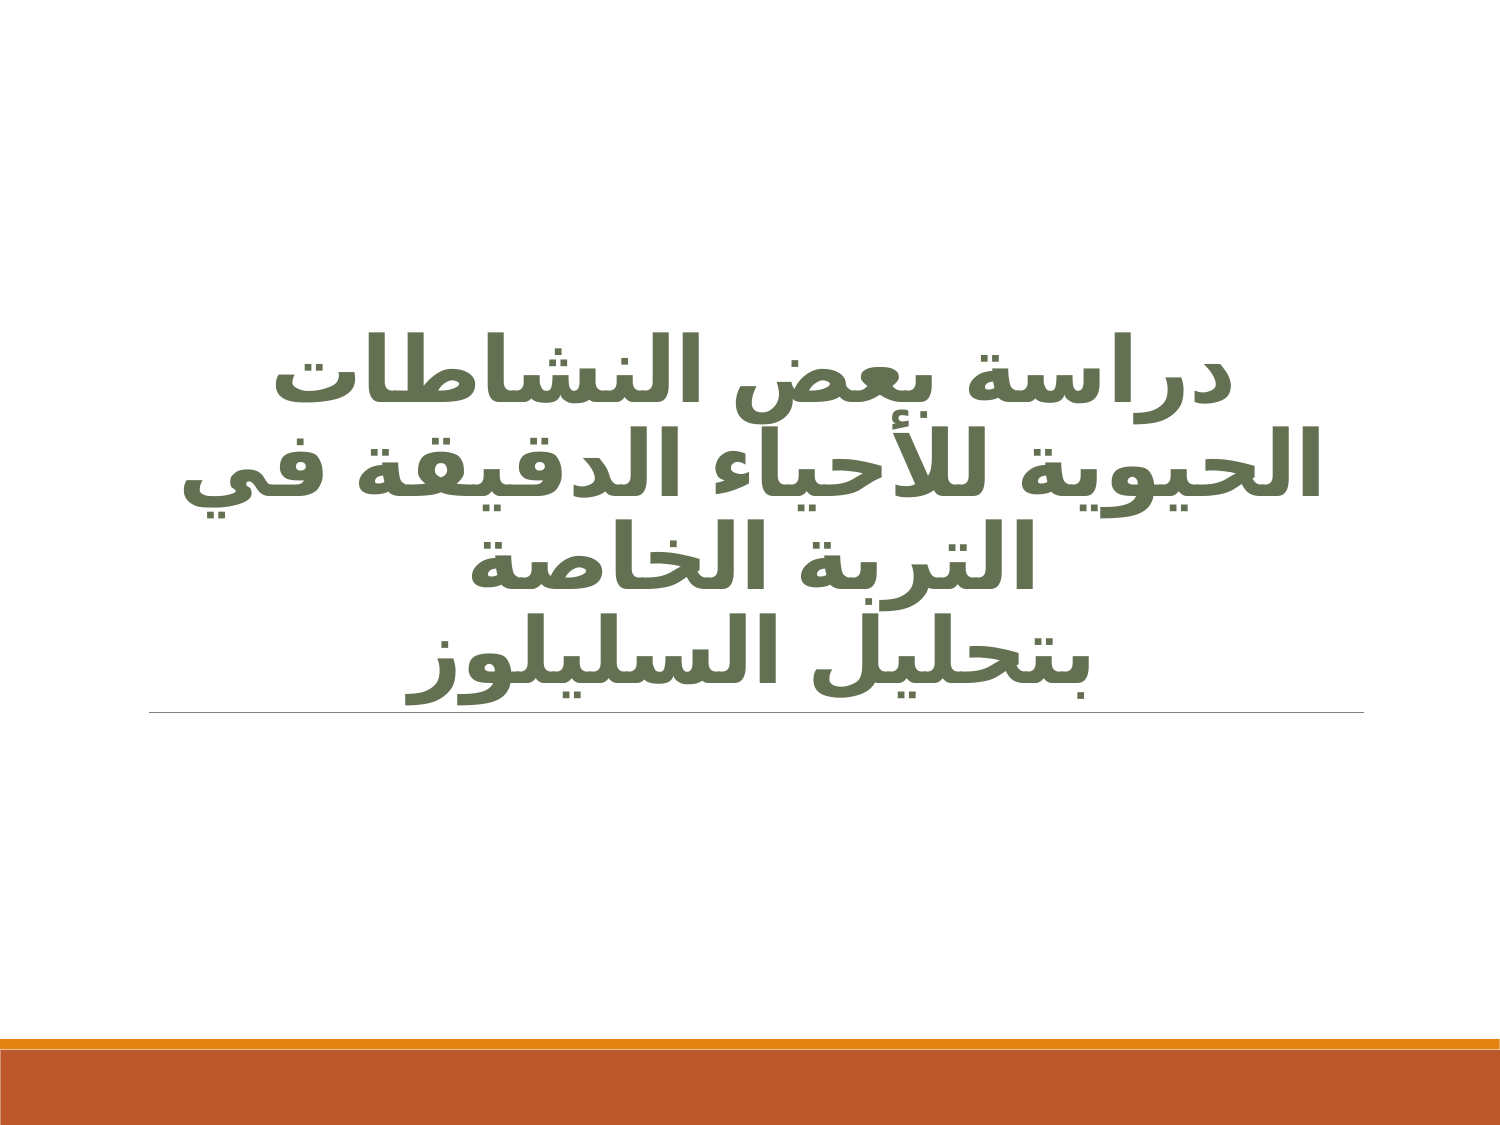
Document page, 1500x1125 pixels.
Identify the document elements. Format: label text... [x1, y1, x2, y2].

title دراسة بعض النشاطات الحيوية للأحياء الدقيقة في التربة الخاصة بتحليل السليلوز [135, 124, 1373, 710]
